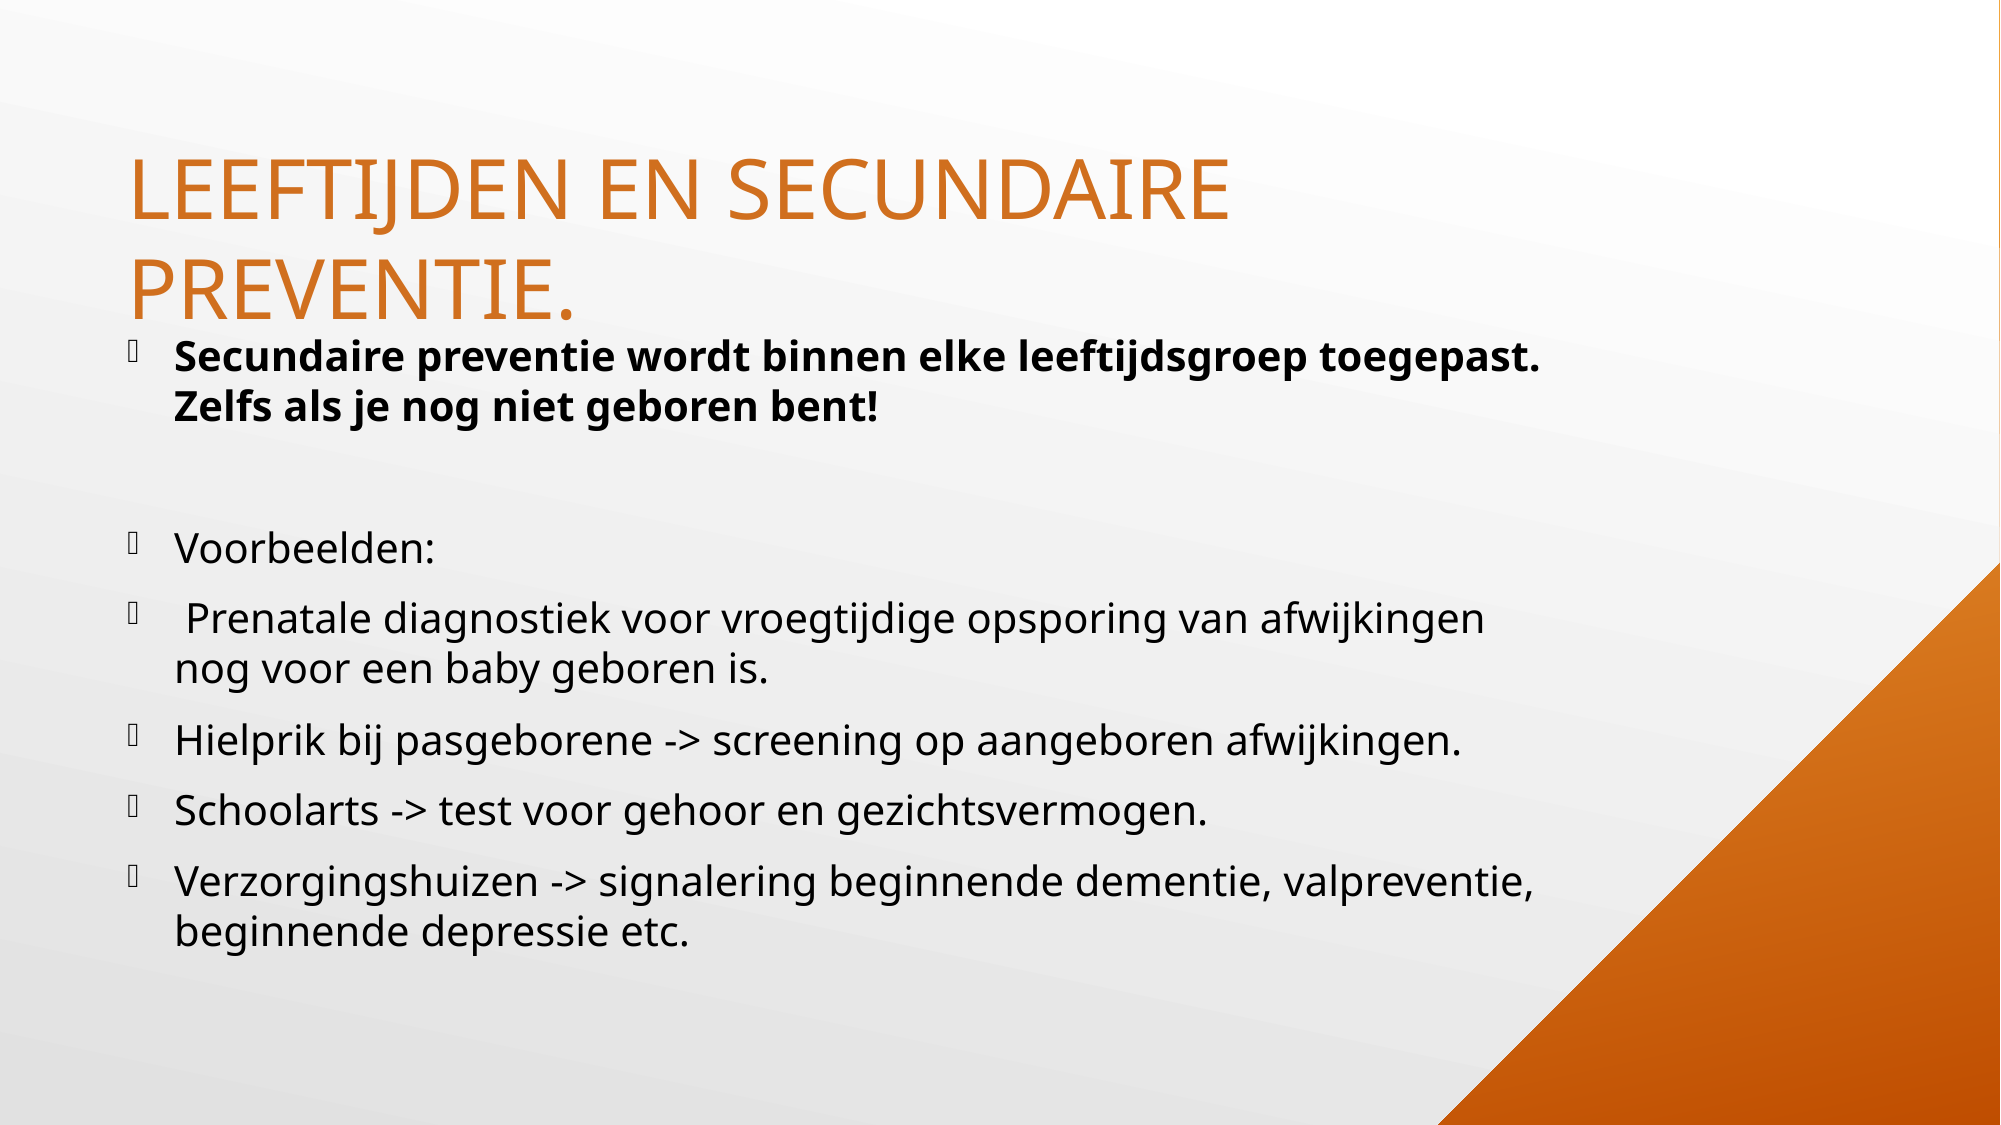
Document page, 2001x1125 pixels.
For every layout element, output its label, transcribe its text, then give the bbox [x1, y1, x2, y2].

text_box [0, 0, 2000, 1125]
text_box [1440, 565, 2000, 1125]
list Secundaire preventie wordt binnen elke leeftijdsgroep toegepast. Zelfs als je nog niet geboren bent! Voorbeelden: Prenatale diagnostiek voor vroegtijdige opsporing van afwijkingen nog voor een baby geboren is. Hielprik bij pasgeborene -> screening op aangeboren afwijkingen. Schoolarts -> test voor gehoor en gezichtsvermogen. Verzorgingshuizen -> signalering beginnende dementie, valpreventie, beginnende depressie etc. [112, 321, 1560, 1026]
title Leeftijden en secundaire preventie. [112, 112, 1712, 360]
